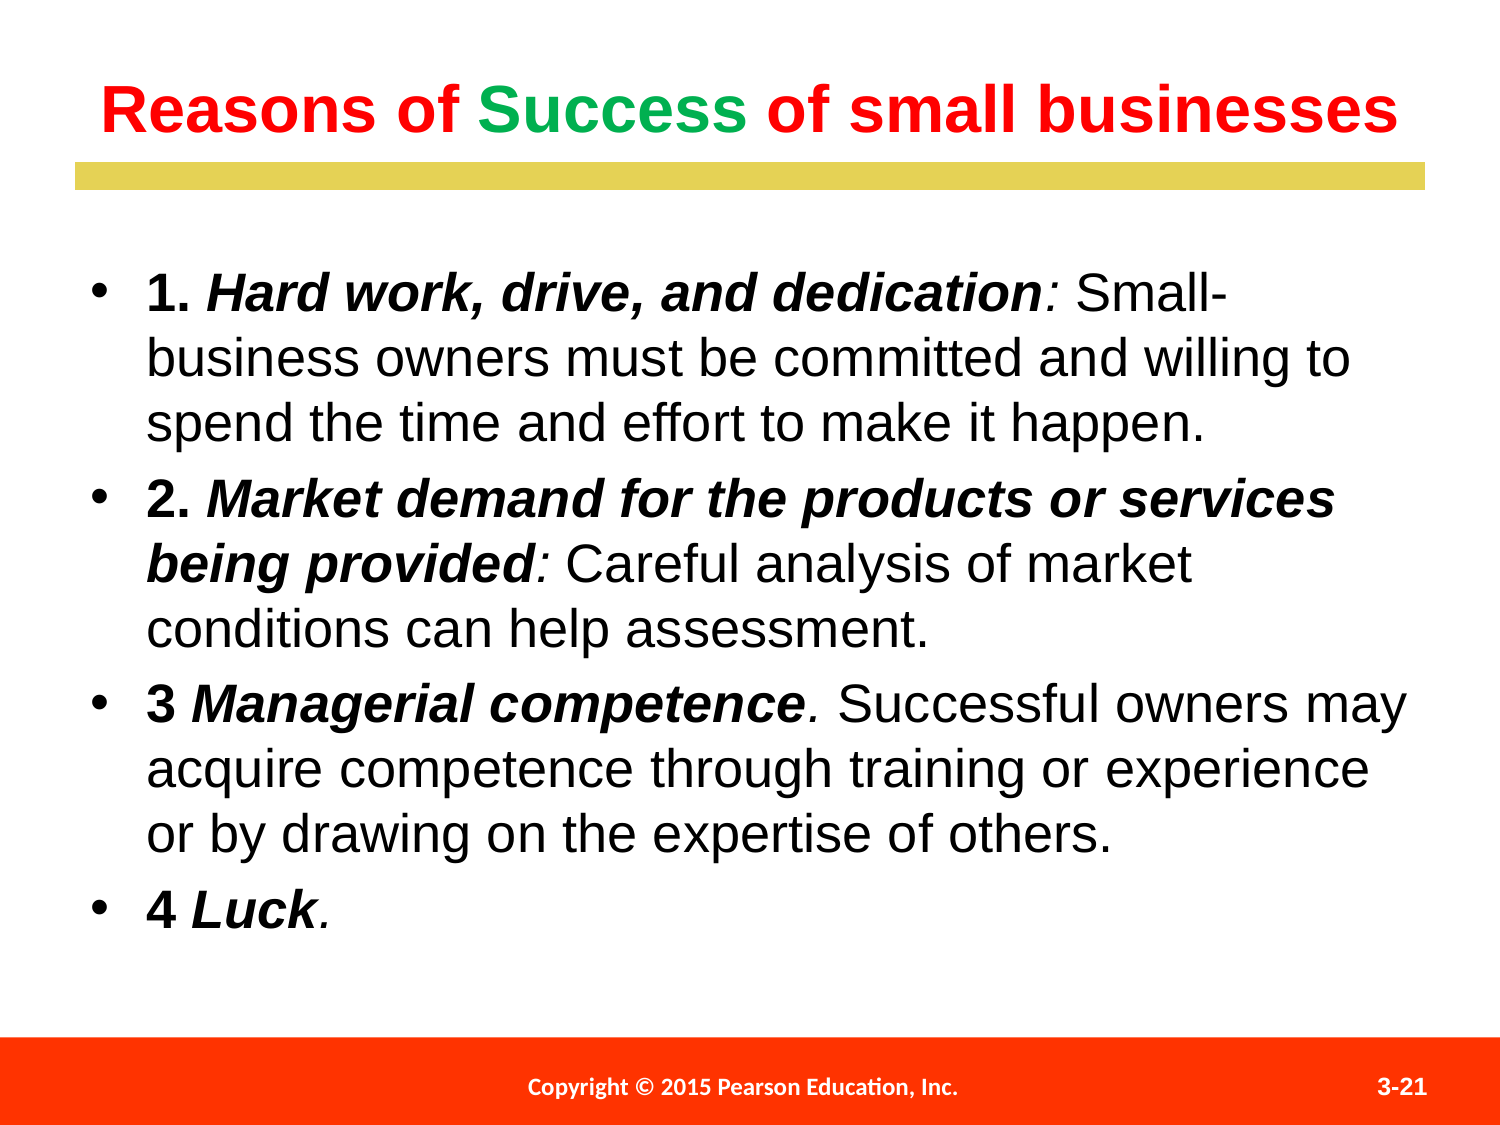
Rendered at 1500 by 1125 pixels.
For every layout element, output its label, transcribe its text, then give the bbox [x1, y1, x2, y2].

list 1. Hard work, drive, and dedication: Small-business owners must be committed and willing to spend the time and effort to make it happen. 2. Market demand for the products or services being provided: Careful analysis of market conditions can help assessment. 3 Managerial competence. Successful owners may acquire competence through training or experience or by drawing on the expertise of others. 4 Luck. [74, 249, 1426, 993]
title Reasons of Success of small businesses [74, 12, 1426, 201]
